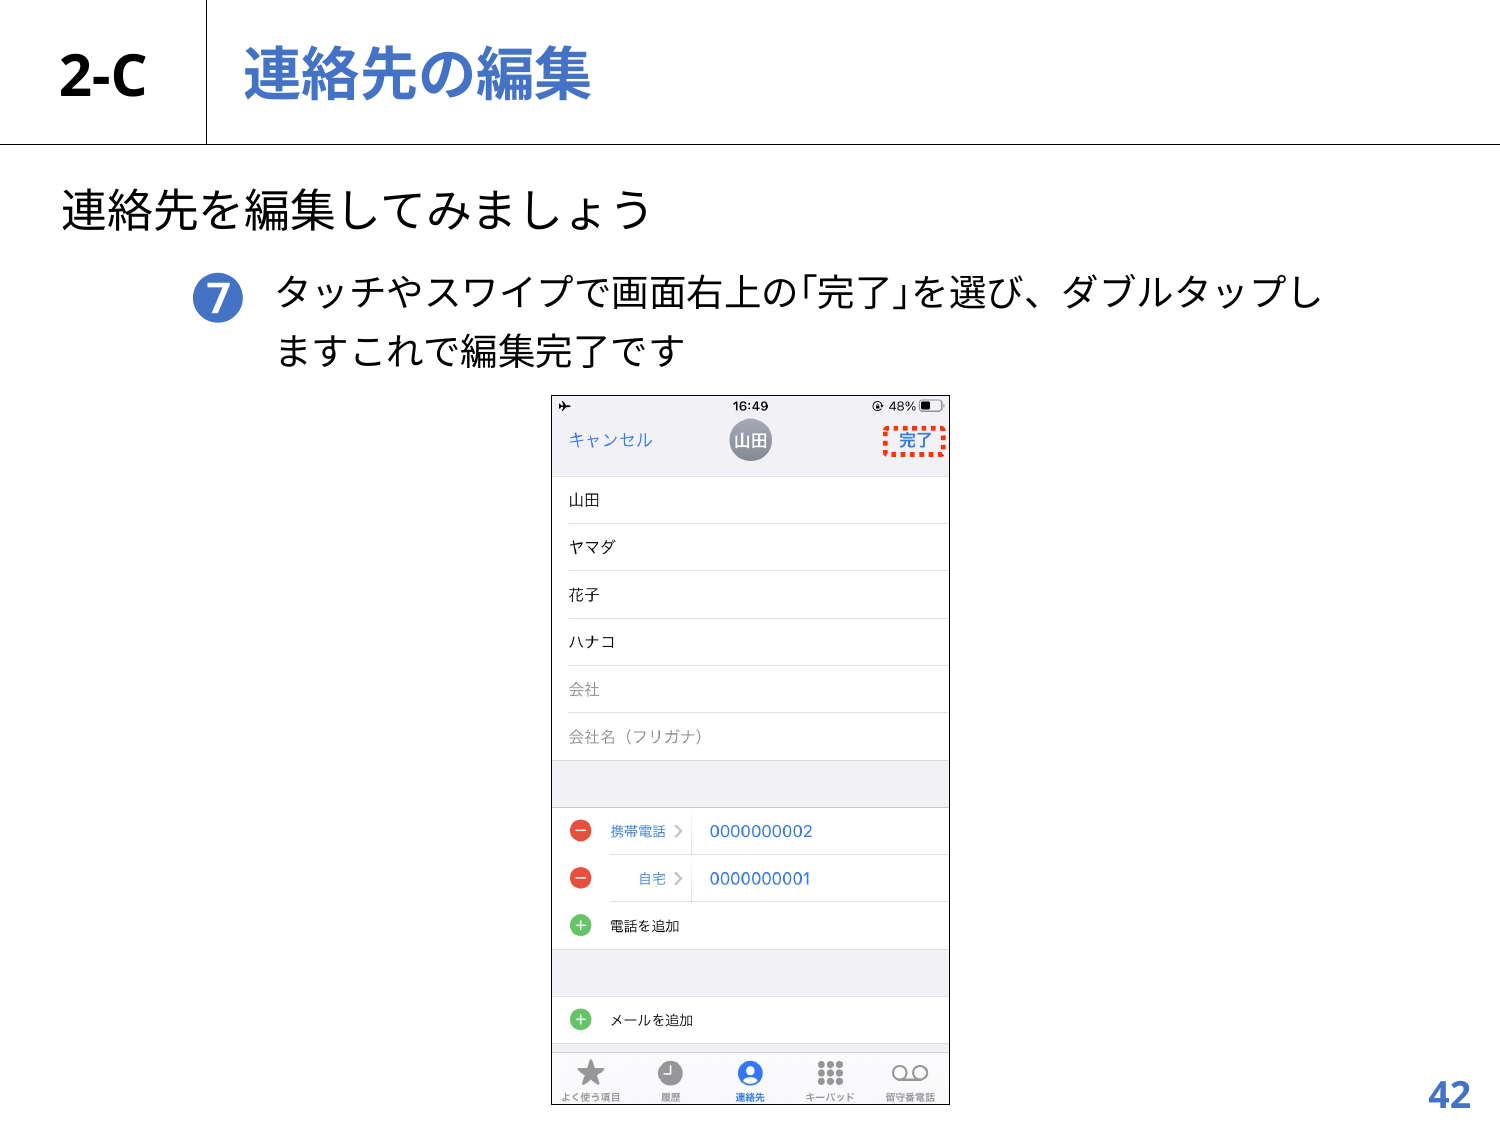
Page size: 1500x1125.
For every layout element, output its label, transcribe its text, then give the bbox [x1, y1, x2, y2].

picture [551, 395, 950, 1105]
text_box 連絡先を編集してみましょう [46, 180, 1422, 274]
text_box タッチやスワイプで画面右上の｢完了｣を選び、ダブルタップしますこれで編集完了です​ [259, 274, 1361, 381]
text_box 2-C [0, 0, 207, 147]
title 連絡先の編集 [228, 36, 1472, 116]
text_box ❼ [173, 274, 250, 343]
text_box 42 [1399, 1063, 1500, 1123]
